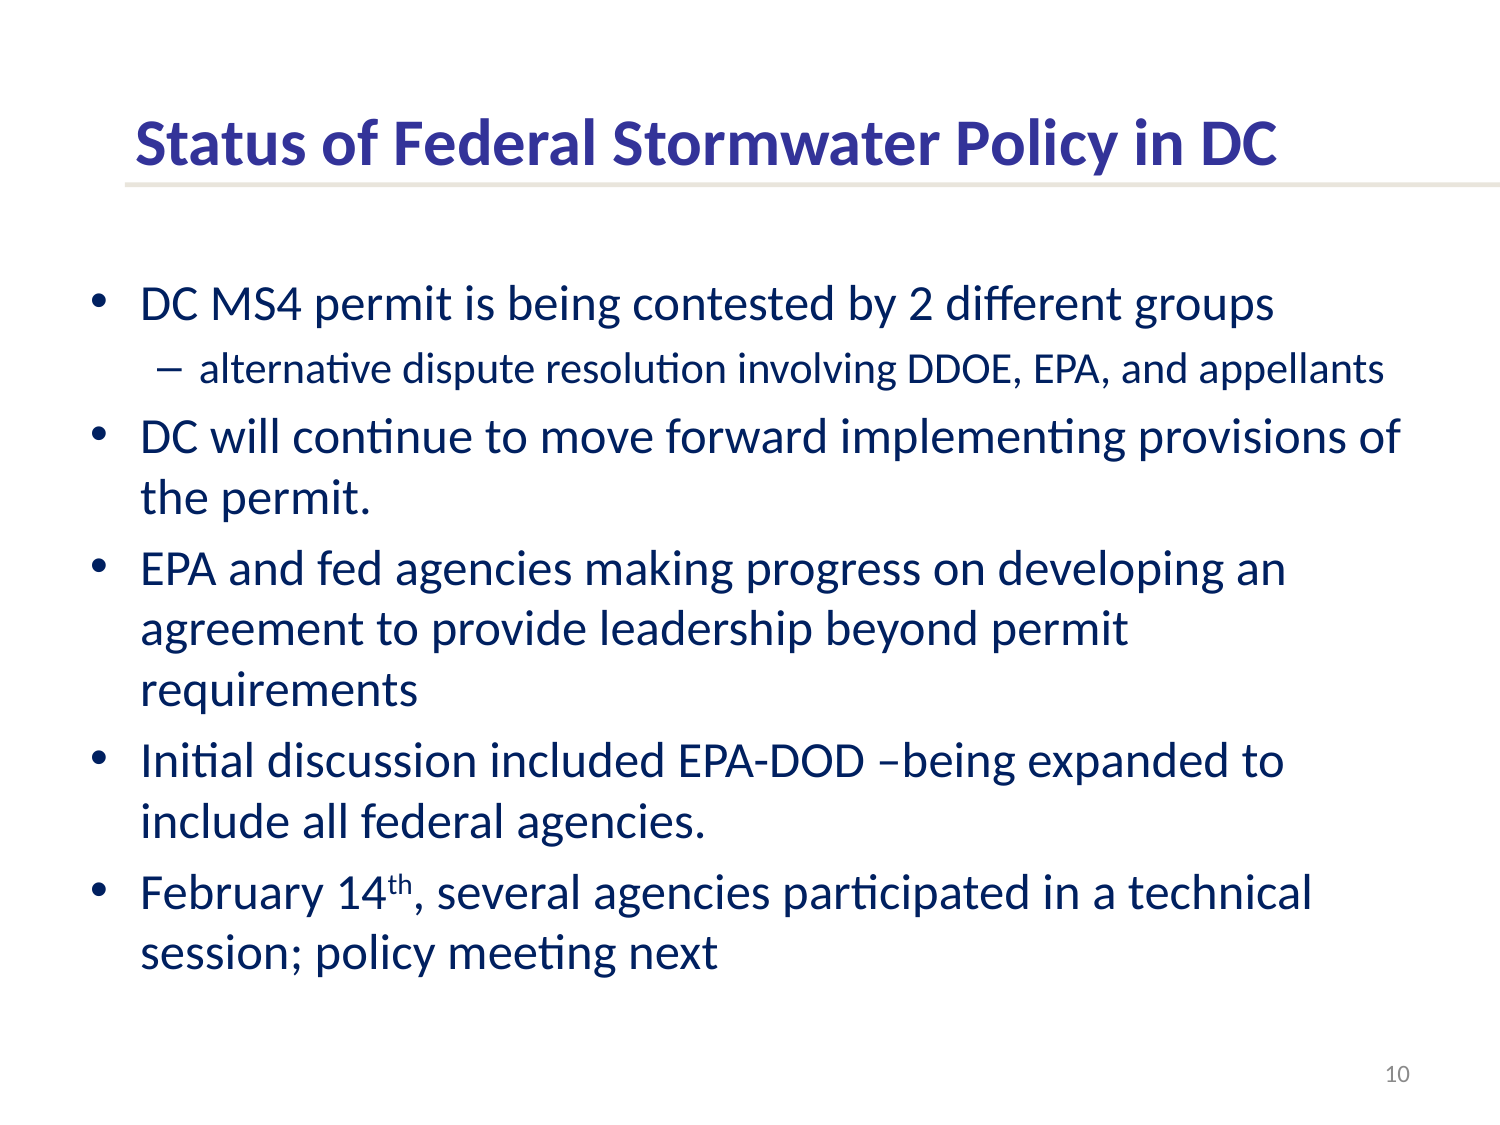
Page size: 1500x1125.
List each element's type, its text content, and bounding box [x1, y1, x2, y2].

title Status of Federal Stormwater Policy in DC [75, 45, 1425, 233]
slide_number 10 [1074, 1042, 1425, 1103]
list DC MS4 permit is being contested by 2 different groups alternative dispute resolution involving DDOE, EPA, and appellants DC will continue to move forward implementing provisions of the permit. EPA and fed agencies making progress on developing an agreement to provide leadership beyond permit requirements Initial discussion included EPA-DOD –being expanded to include all federal agencies. February 14th, several agencies participated in a technical session; policy meeting next [75, 262, 1425, 1005]
